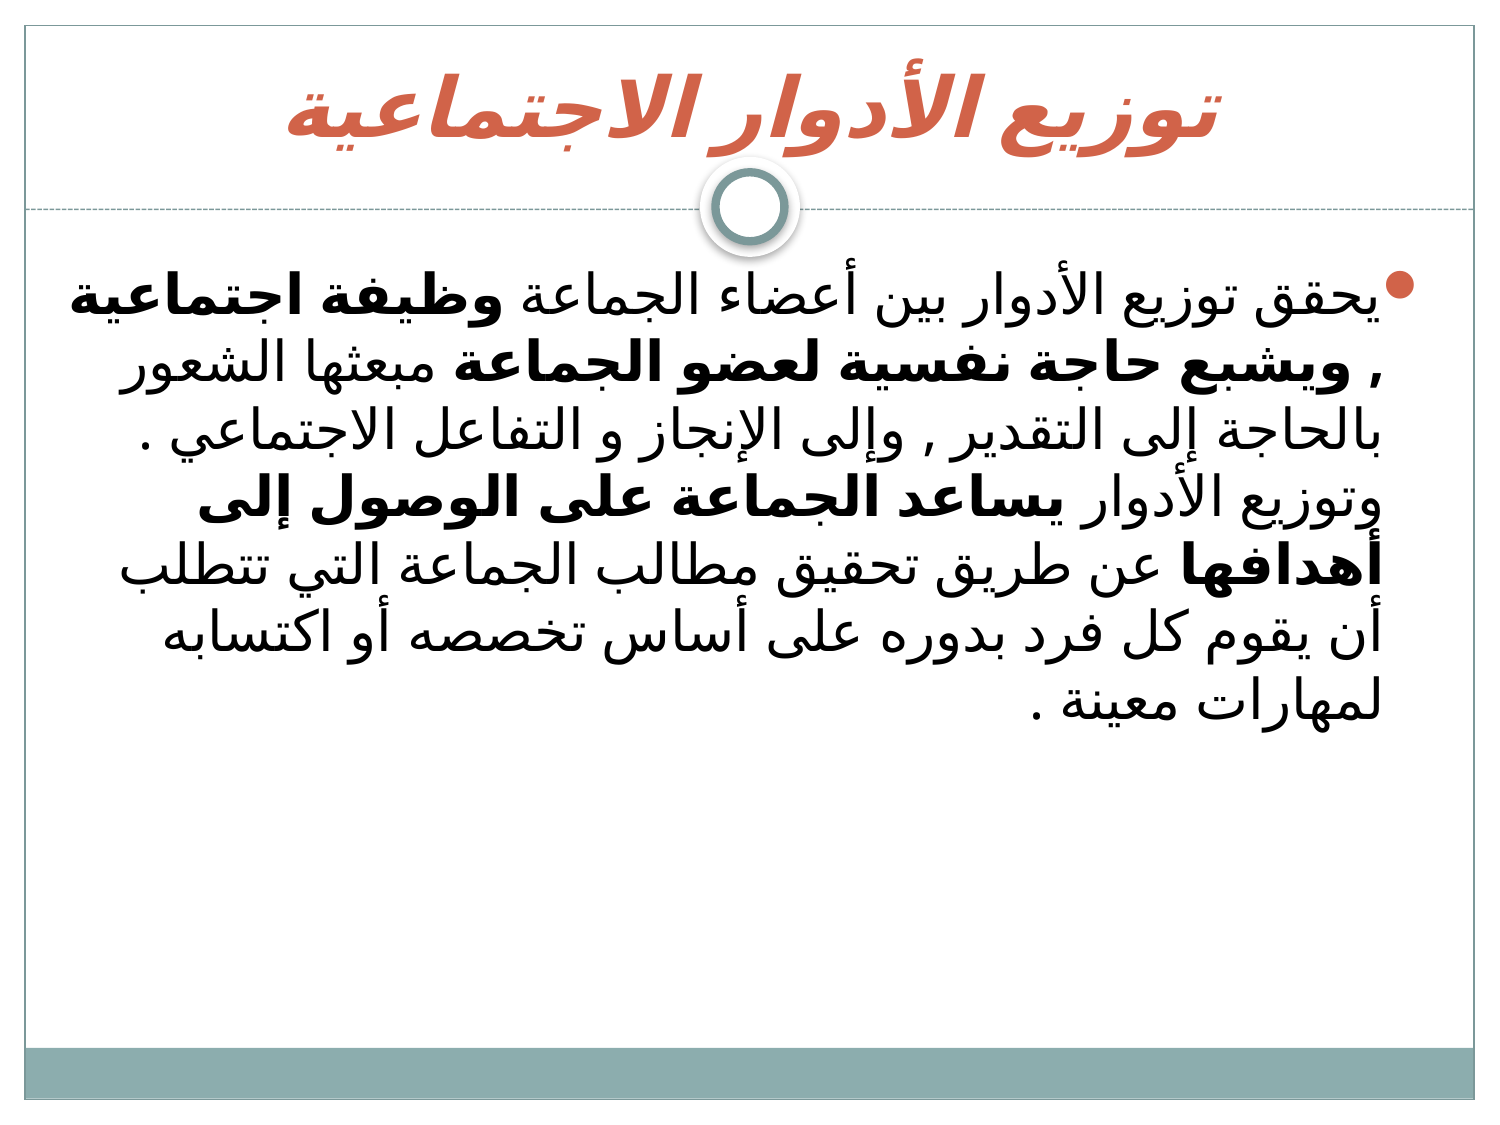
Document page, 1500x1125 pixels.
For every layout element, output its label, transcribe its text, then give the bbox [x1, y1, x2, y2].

list يحقق توزيع الأدوار بين أعضاء الجماعة وظيفة اجتماعية , ويشبع حاجة نفسية لعضو الجماعة مبعثها الشعور بالحاجة إلى التقدير , وإلى الإنجاز و التفاعل الاجتماعي . وتوزيع الأدوار يساعد الجماعة على الوصول إلى أهدافها عن طريق تحقيق مطالب الجماعة التي تتطلب أن يقوم كل فرد بدوره على أساس تخصصه أو اكتسابه لمهارات معينة . [49, 250, 1445, 1001]
title توزيع الأدوار الاجتماعية [49, 37, 1450, 162]
